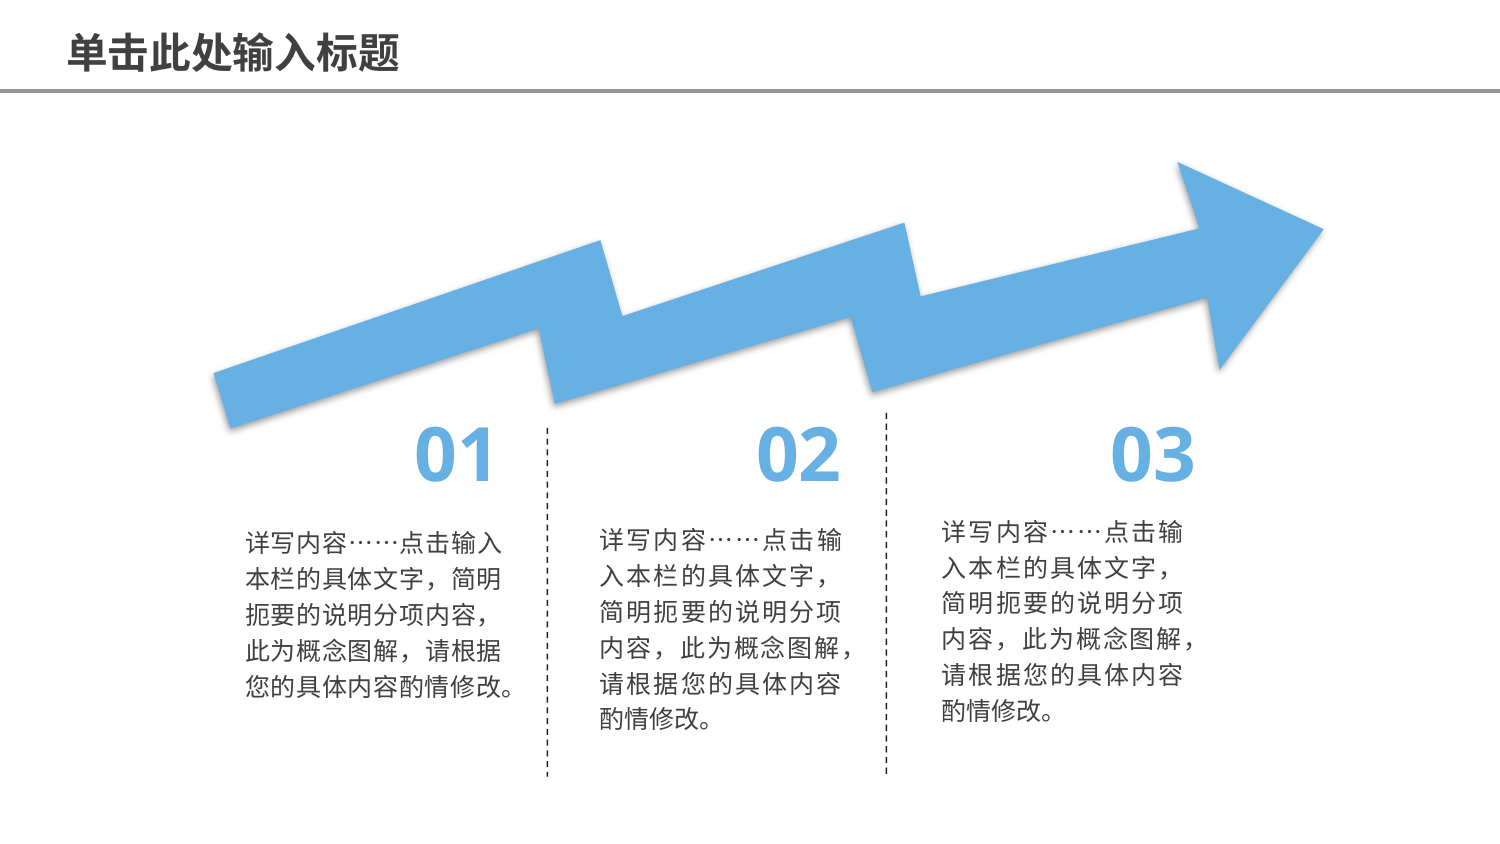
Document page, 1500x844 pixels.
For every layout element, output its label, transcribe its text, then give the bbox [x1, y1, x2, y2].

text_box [229, 400, 532, 709]
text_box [584, 400, 874, 709]
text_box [926, 400, 1227, 737]
text_box 单击此处输入标题 [51, 9, 443, 85]
text_box [210, 159, 1327, 418]
